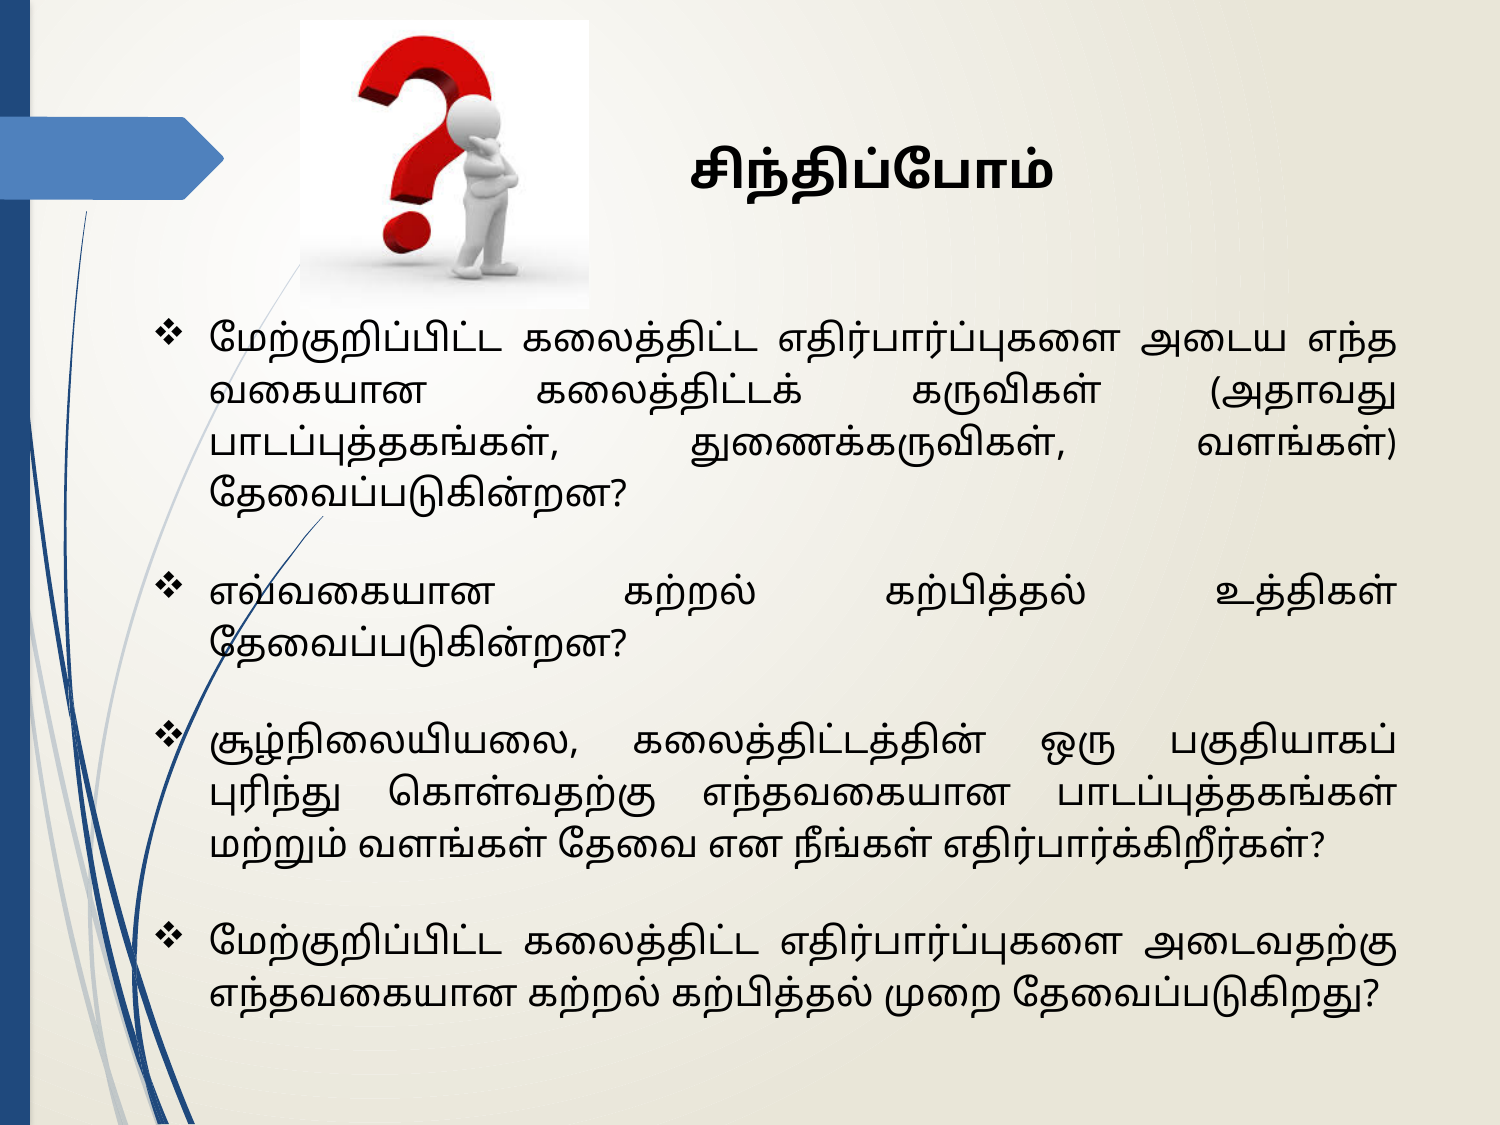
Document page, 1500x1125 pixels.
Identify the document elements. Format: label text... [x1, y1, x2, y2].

picture [299, 19, 589, 309]
text_box மேற்குறிப்பிட்ட கலைத்திட்ட எதிர்பார்ப்புகளை அடைய எந்த வகையான கலைத்திட்டக் கருவிகள் (அதாவது பாடப்புத்தகங்கள், துணைக்கருவிகள், வளங்கள்) தேவைப்படுகின்றன? எவ்வகையான கற்றல் கற்பித்தல் உத்திகள் தேவைப்படுகின்றன? சூழ்நிலையியலை, கலைத்திட்டத்தின் ஒரு பகுதியாகப் புரிந்து கொள்வதற்கு எந்தவகையான பாடப்புத்தகங்கள் மற்றும் வளங்கள் தேவை என நீங்கள் எதிர்பார்க்கிறீர்கள்? மேற்குறிப்பிட்ட கலைத்திட்ட எதிர்பார்ப்புகளை அடைவதற்கு எந்தவகையான கற்றல் கற்பித்தல் முறை தேவைப்படுகிறது? [137, 299, 1413, 1022]
text_box சிந்திப்போம் [675, 121, 1088, 206]
